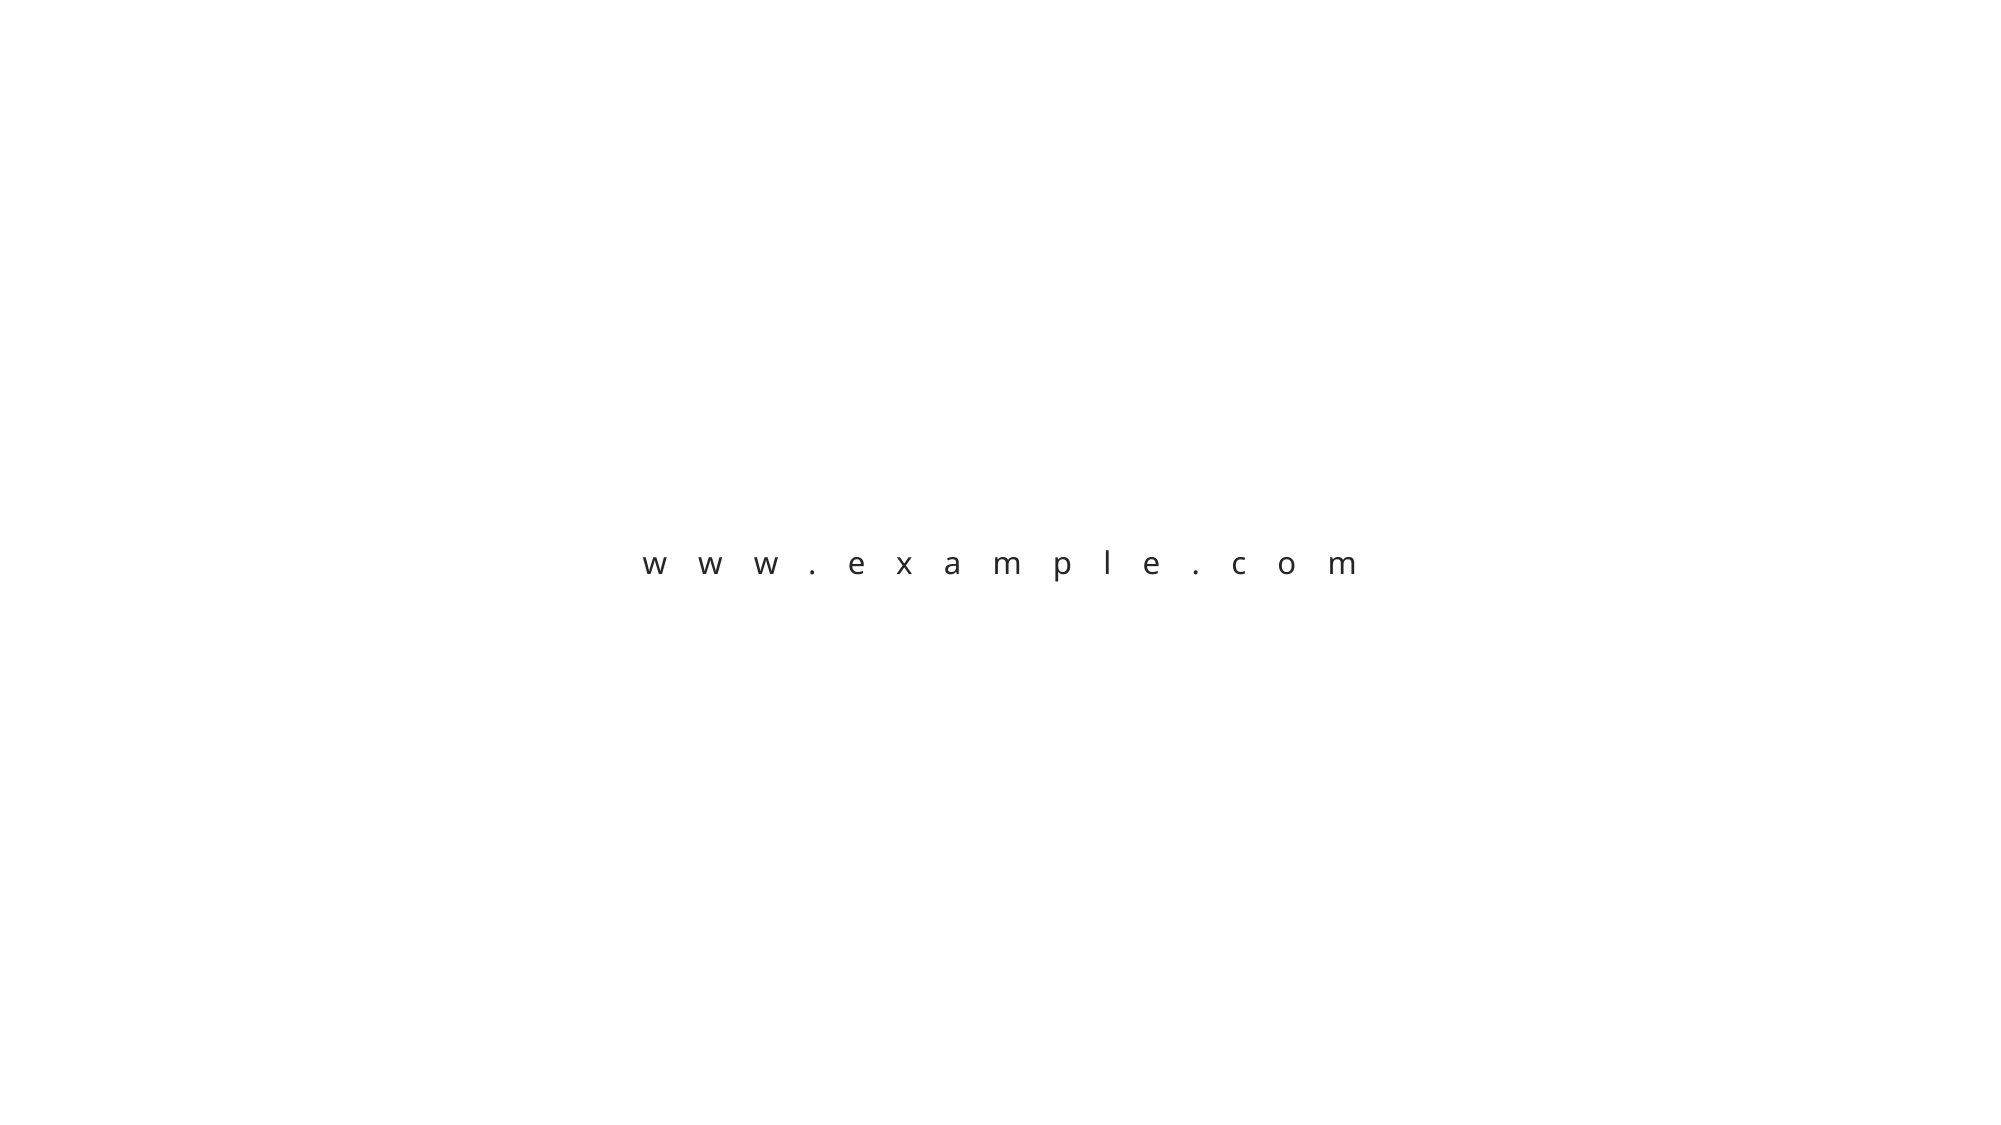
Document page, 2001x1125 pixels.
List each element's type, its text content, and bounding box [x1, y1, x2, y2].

text_box www.example.com [552, 535, 1448, 589]
